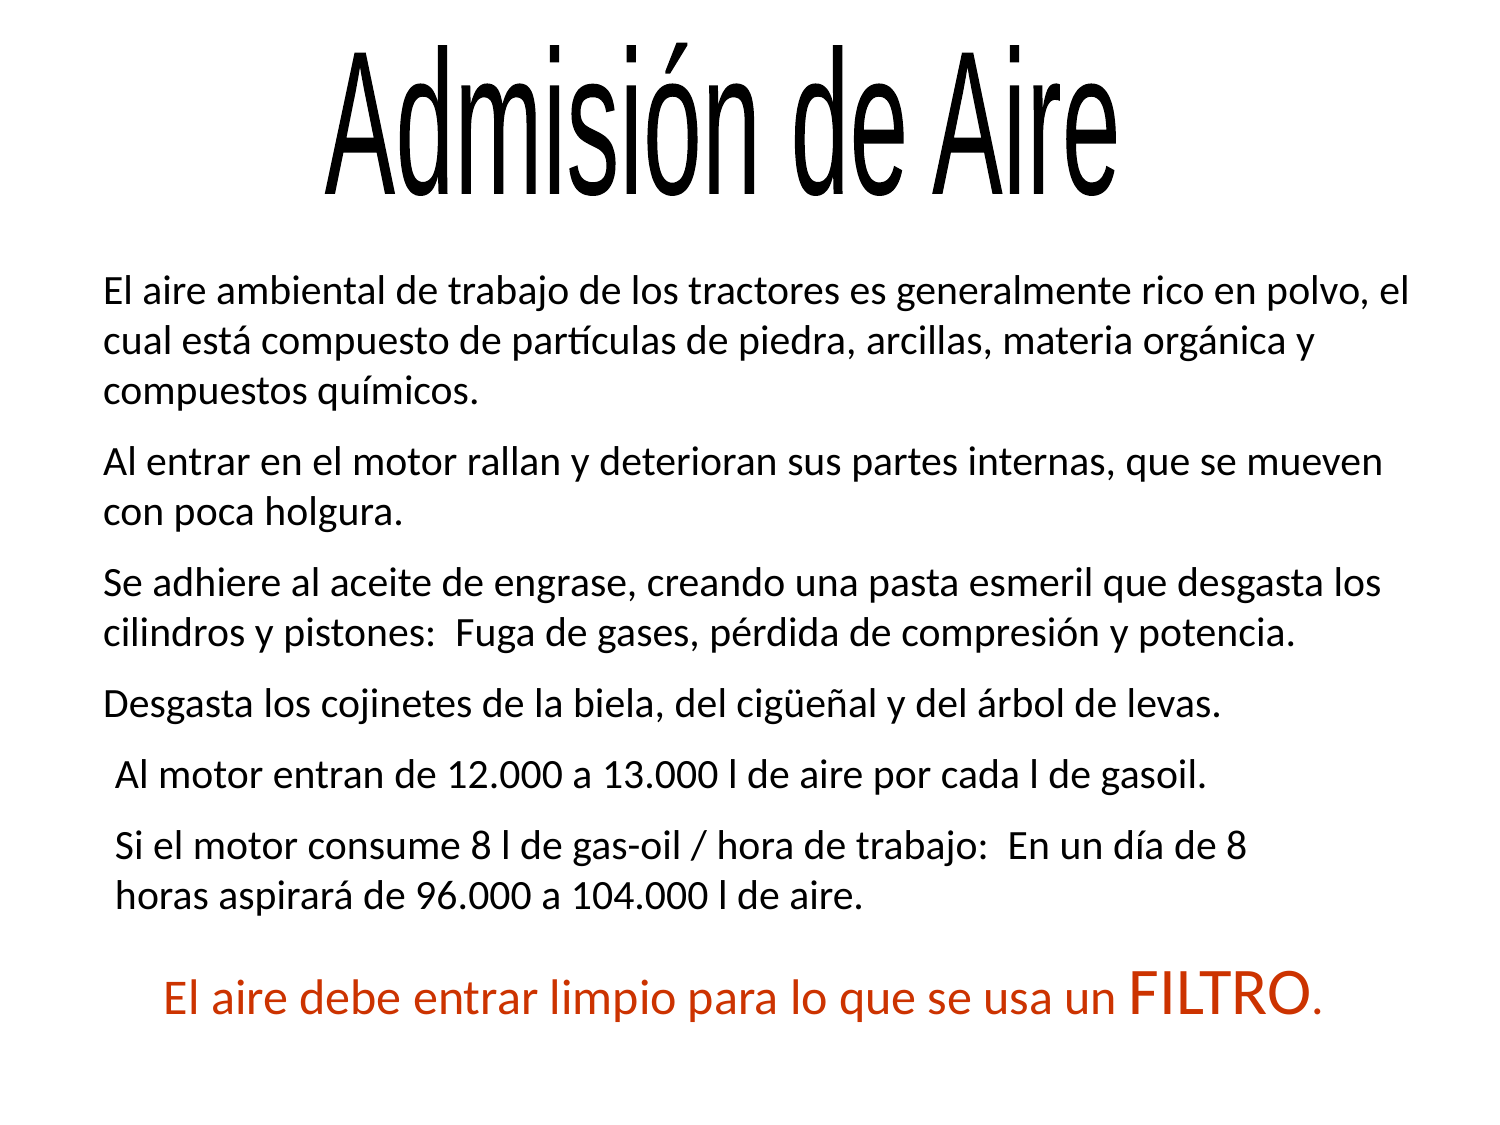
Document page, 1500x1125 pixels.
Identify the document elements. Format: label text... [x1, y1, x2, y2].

text_box El aire debe entrar limpio para lo que se usa un FILTRO. [112, 940, 1377, 1036]
text_box Al motor entran de 12.000 a 13.000 l de aire por cada l de gasoil. Si el motor consume 8 l de gas-oil / hora de trabajo: En un día de 8 horas aspirará de 96.000 a 104.000 l de aire. [100, 739, 1365, 926]
text_box El aire ambiental de trabajo de los tractores es generalmente rico en polvo, el cual está compuesto de partículas de piedra, arcillas, materia orgánica y compuestos químicos. Al entrar en el motor rallan y deterioran sus partes internas, que se mueven con poca holgura. Se adhiere al aceite de engrase, creando una pasta esmeril que desgasta los cilindros y pistones: Fuga de gases, pérdida de compresión y potencia. Desgasta los cojinetes de la biela, del cigüeñal y del árbol de levas. [88, 255, 1435, 733]
